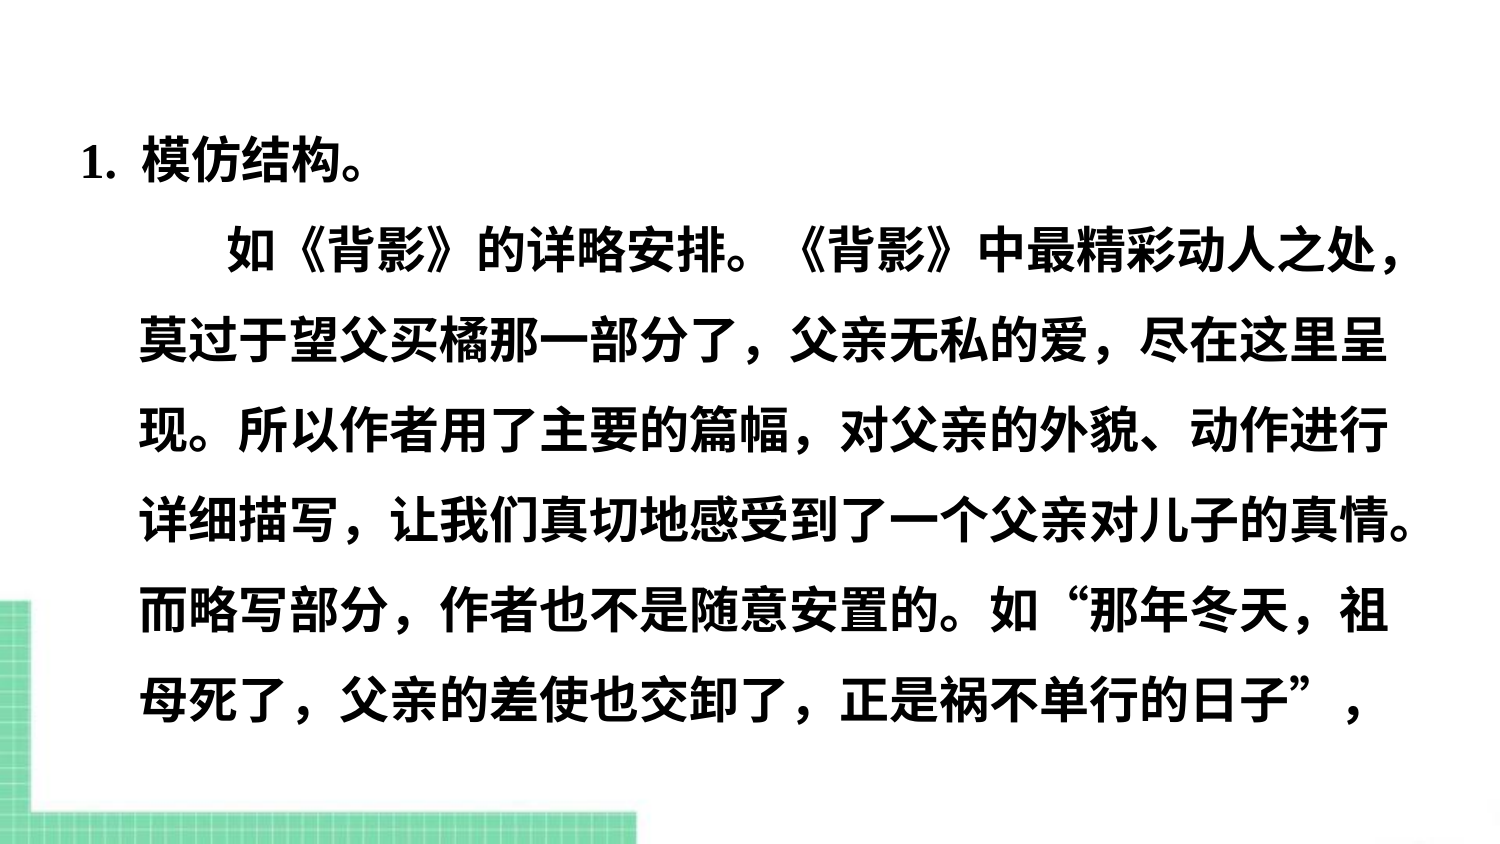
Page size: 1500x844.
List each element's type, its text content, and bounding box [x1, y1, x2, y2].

picture [0, 0, 1500, 844]
text_box 1. 模仿结构。 如《背影》的详略安排。《背影》中最精彩动人之处，莫过于望父买橘那一部分了，父亲无私的爱，尽在这里呈现。所以作者用了主要的篇幅，对父亲的外貌、动作进行详细描写，让我们真切地感受到了一个父亲对儿子的真情。而略写部分，作者也不是随意安置的。如“那年冬天，祖母死了，父亲的差使也交卸了，正是祸不单行的日子”， [64, 91, 1424, 736]
